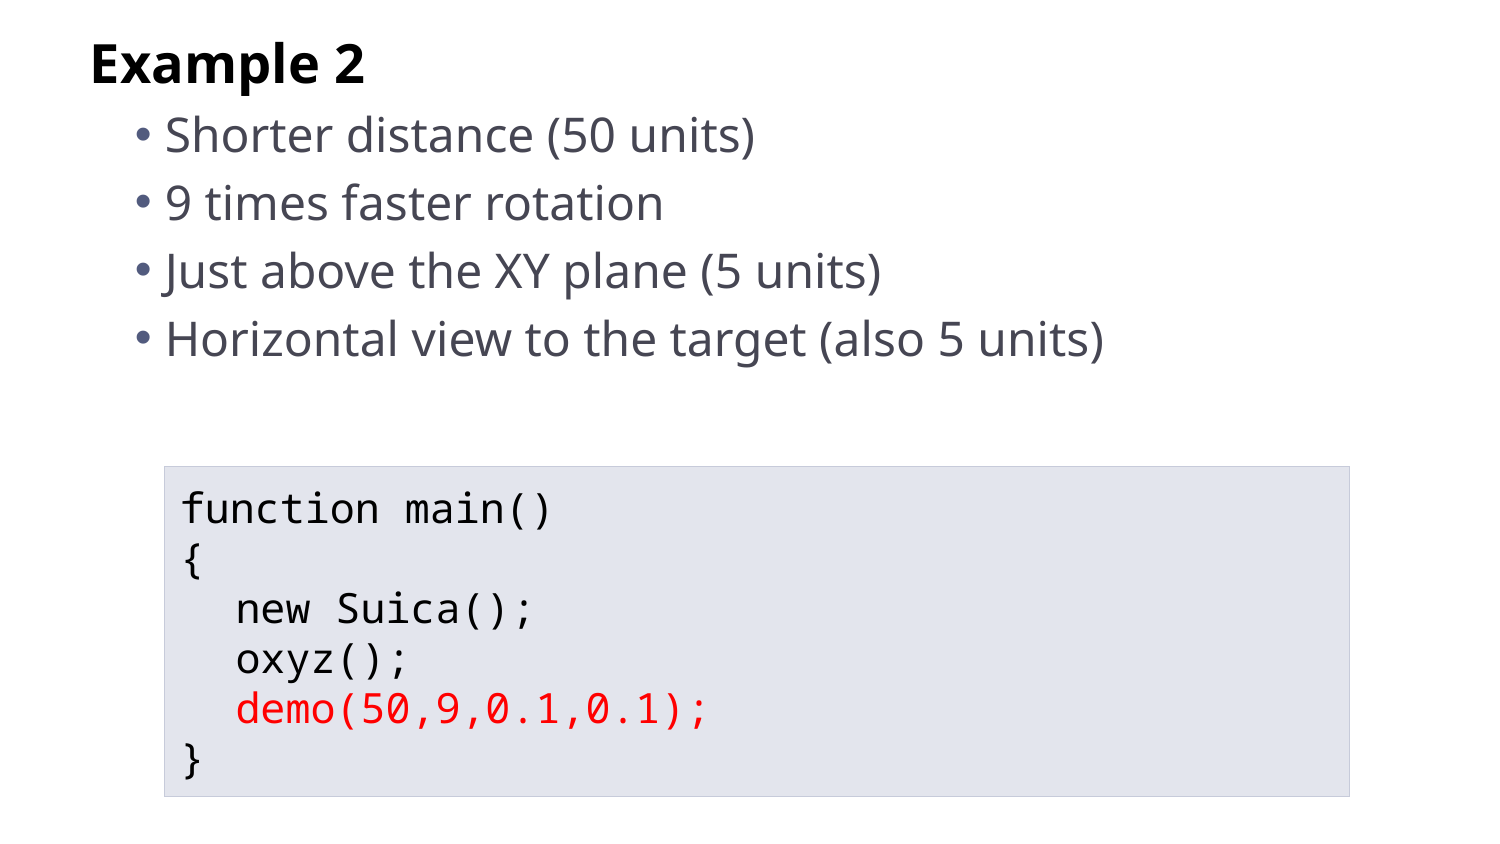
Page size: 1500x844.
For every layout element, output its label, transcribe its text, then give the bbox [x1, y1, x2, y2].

text_box function main() { new Suica(); oxyz(); demo(50,9,0.1,0.1); } [164, 466, 1350, 797]
list Example 2 Shorter distance (50 units) 9 times faster rotation Just above the XY plane (5 units) Horizontal view to the target (also 5 units) [75, 21, 1475, 835]
